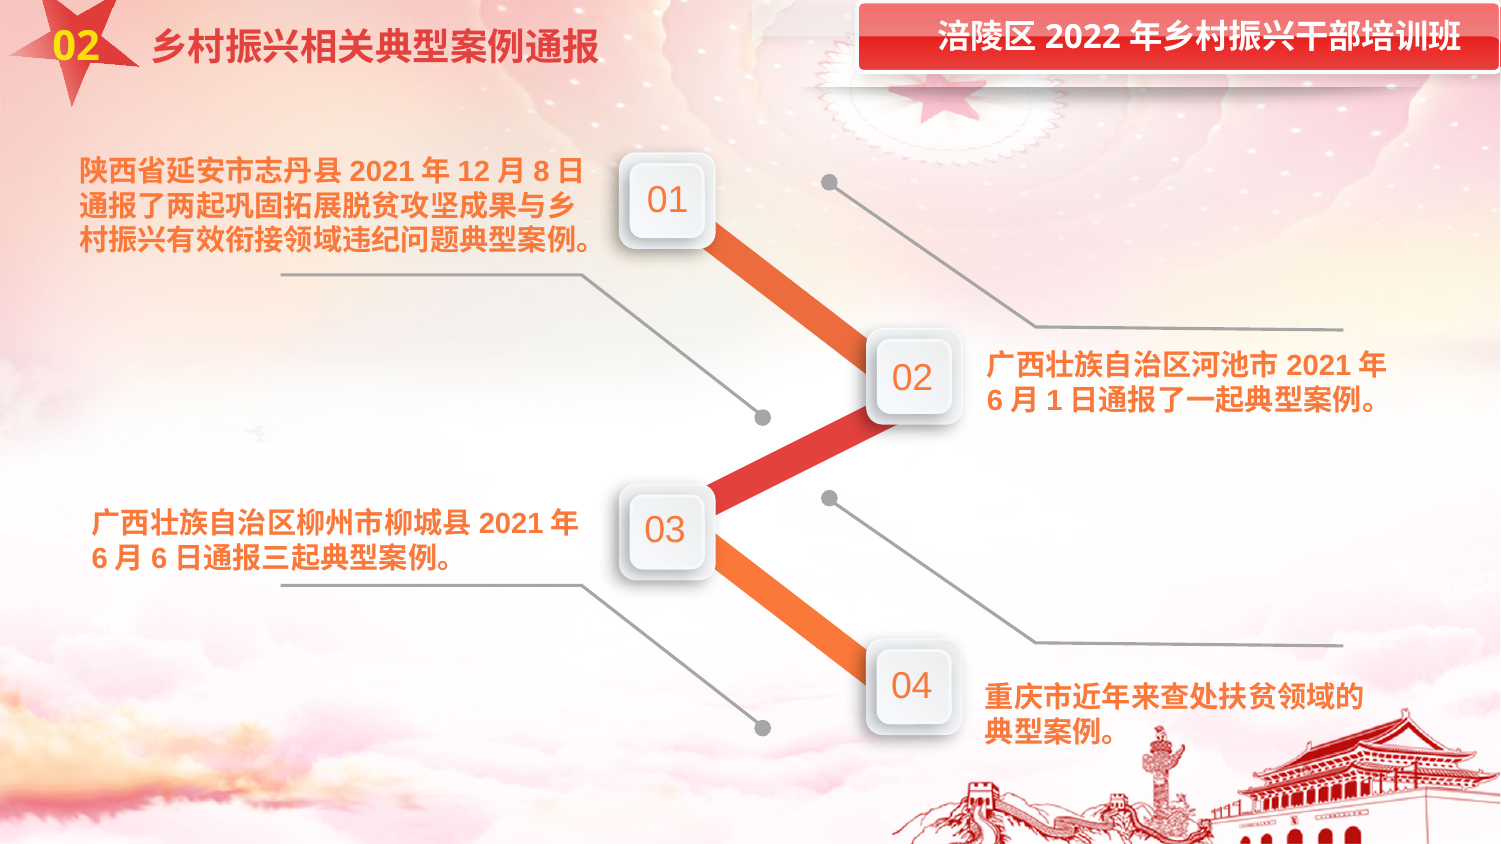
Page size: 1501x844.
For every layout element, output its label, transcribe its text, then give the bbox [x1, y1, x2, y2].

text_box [866, 654, 962, 735]
text_box [711, 223, 852, 365]
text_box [820, 489, 1344, 647]
text_box 广西壮族自治区河池市2021年6月1日通报了一起典型案例。 [975, 340, 1414, 422]
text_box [619, 153, 715, 249]
text_box [720, 535, 851, 677]
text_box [280, 274, 772, 427]
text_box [31, 11, 645, 78]
text_box [708, 411, 873, 515]
text_box 陕西省延安市志丹县2021年12月8日通报了两起巩固拓展脱贫攻坚成果与乡村振兴有效衔接领域违纪问题典型案例。 [67, 146, 611, 263]
text_box 广西壮族自治区柳州市柳城县2021年6月6日通报三起典型案例。 [80, 498, 598, 580]
picture [58, 0, 103, 11]
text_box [751, 0, 1501, 120]
text_box 重庆市近年来查处扶贫领域的典型案例。 [973, 672, 1380, 754]
picture [0, 0, 1501, 844]
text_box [866, 339, 963, 424]
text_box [619, 484, 715, 580]
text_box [280, 585, 772, 737]
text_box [820, 173, 1344, 331]
